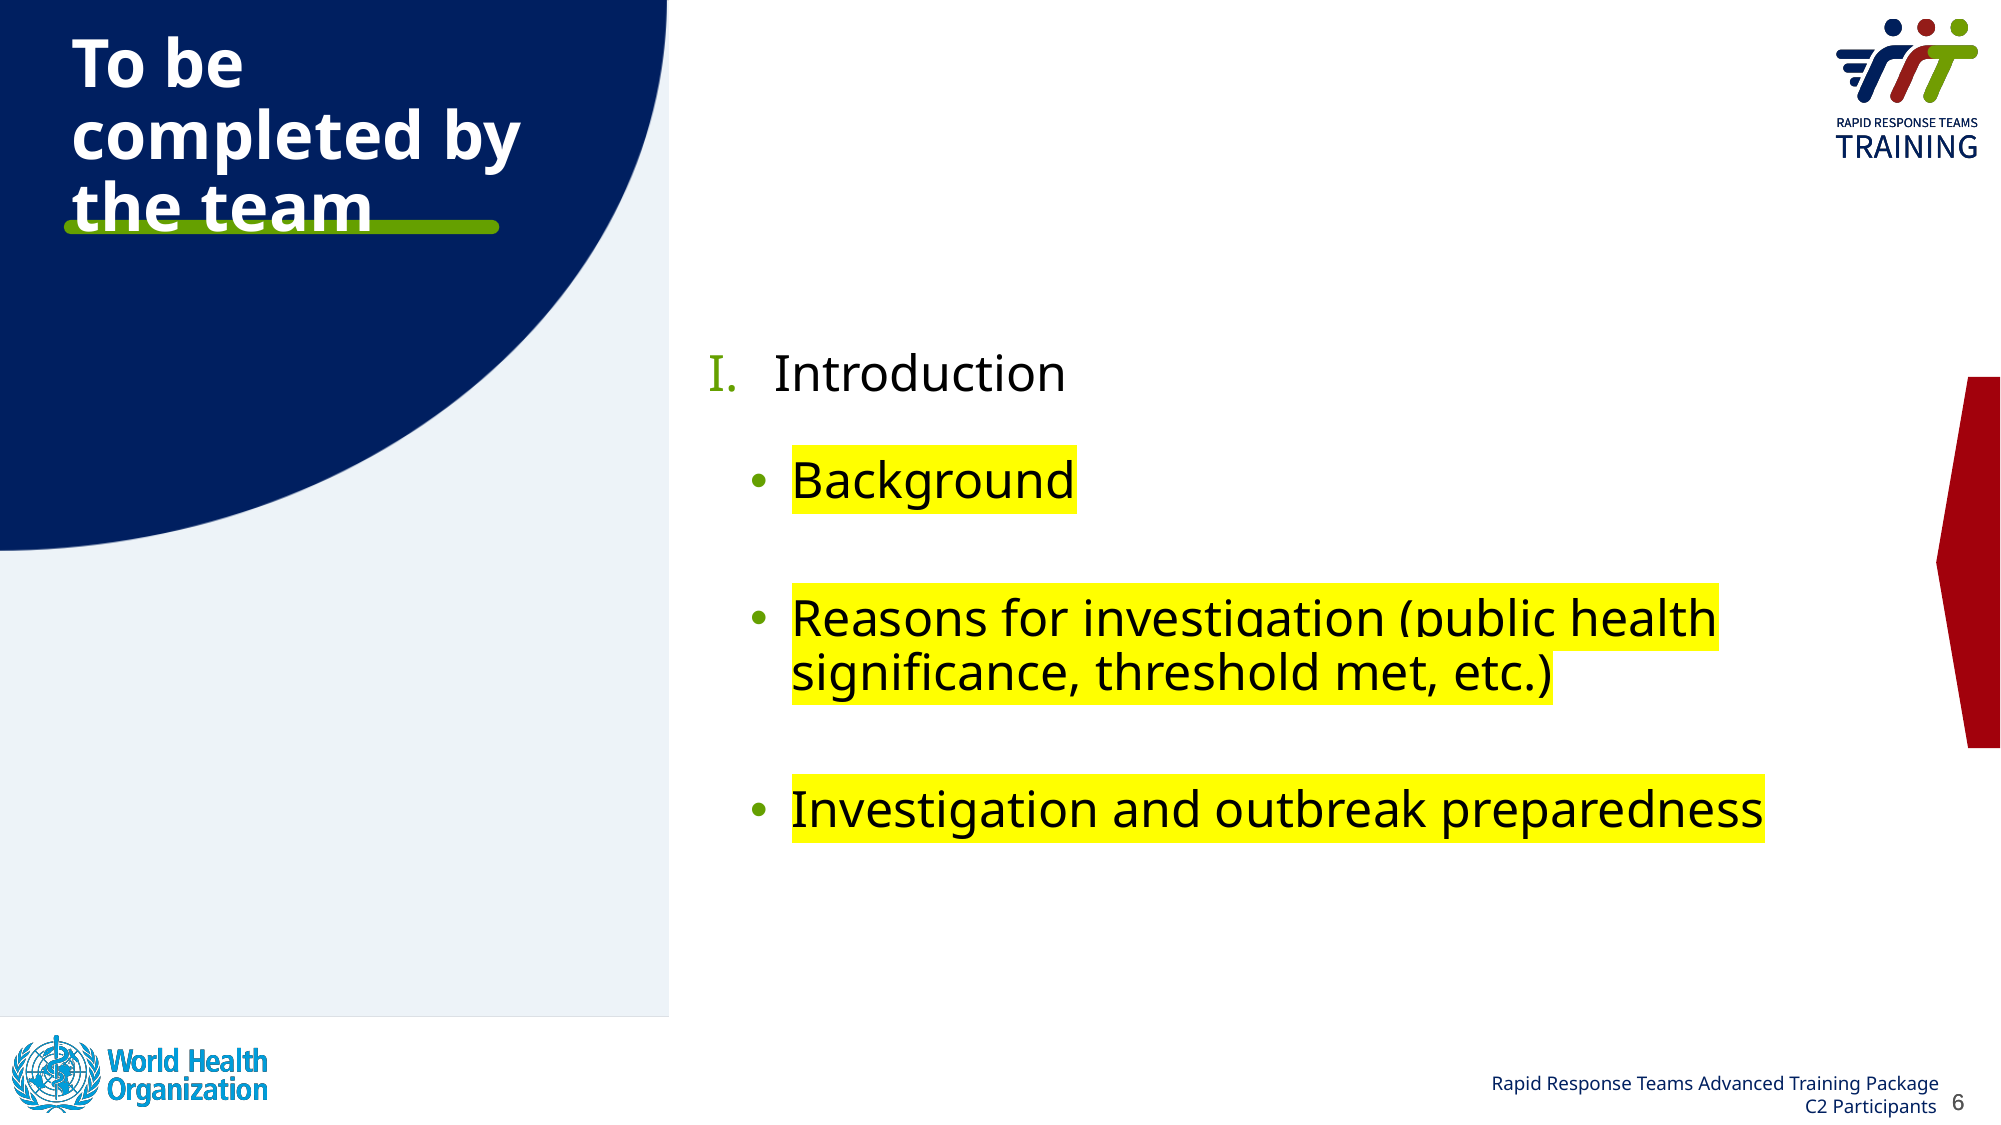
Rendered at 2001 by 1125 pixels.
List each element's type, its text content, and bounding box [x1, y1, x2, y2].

picture [40, 1062, 47, 1070]
picture [1835, 19, 1978, 167]
picture [30, 1083, 37, 1091]
picture [34, 1054, 43, 1078]
list Introduction Background Reasons for investigation (public health significance, threshold met, etc.) Investigation and outbreak preparedness [700, 137, 1937, 1049]
picture [22, 1062, 26, 1077]
picture [0, 0, 669, 1018]
picture [59, 1035, 267, 1113]
picture [71, 1053, 90, 1091]
title To be completed by the team [63, 0, 600, 298]
picture [24, 1054, 36, 1087]
picture [46, 1056, 54, 1062]
picture [36, 1088, 78, 1105]
picture [50, 1108, 62, 1113]
picture [12, 1035, 54, 1068]
picture [12, 1083, 48, 1113]
